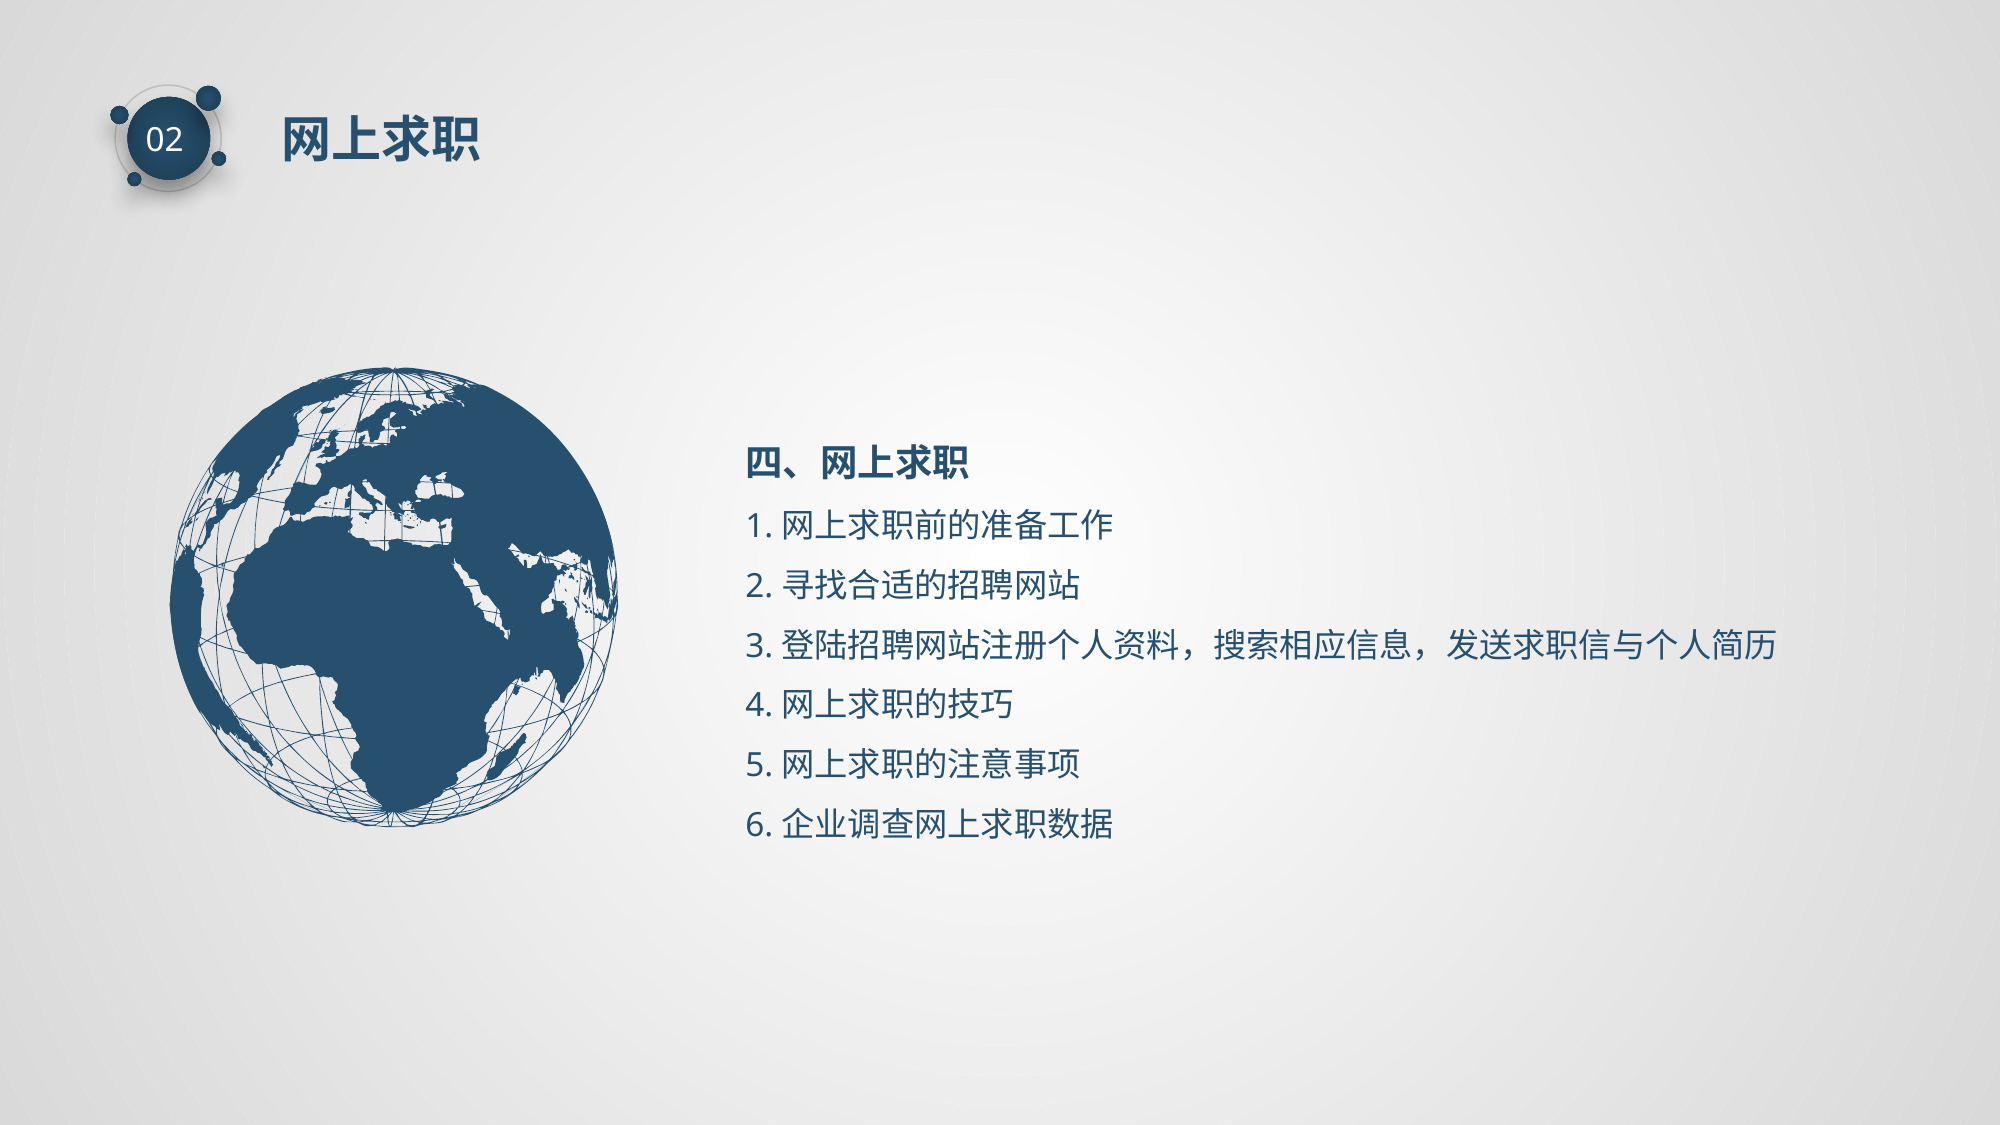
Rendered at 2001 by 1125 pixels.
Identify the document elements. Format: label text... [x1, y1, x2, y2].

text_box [169, 366, 619, 828]
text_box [110, 85, 226, 192]
text_box 四、网上求职 1.网上求职前的准备工作 2.寻找合适的招聘网站 3.登陆招聘网站注册个人资料，搜索相应信息，发送求职信与个人简历 4.网上求职的技巧 5.网上求职的注意事项 6.企业调查网上求职数据 [730, 409, 1895, 851]
text_box 网上求职 [266, 100, 497, 176]
